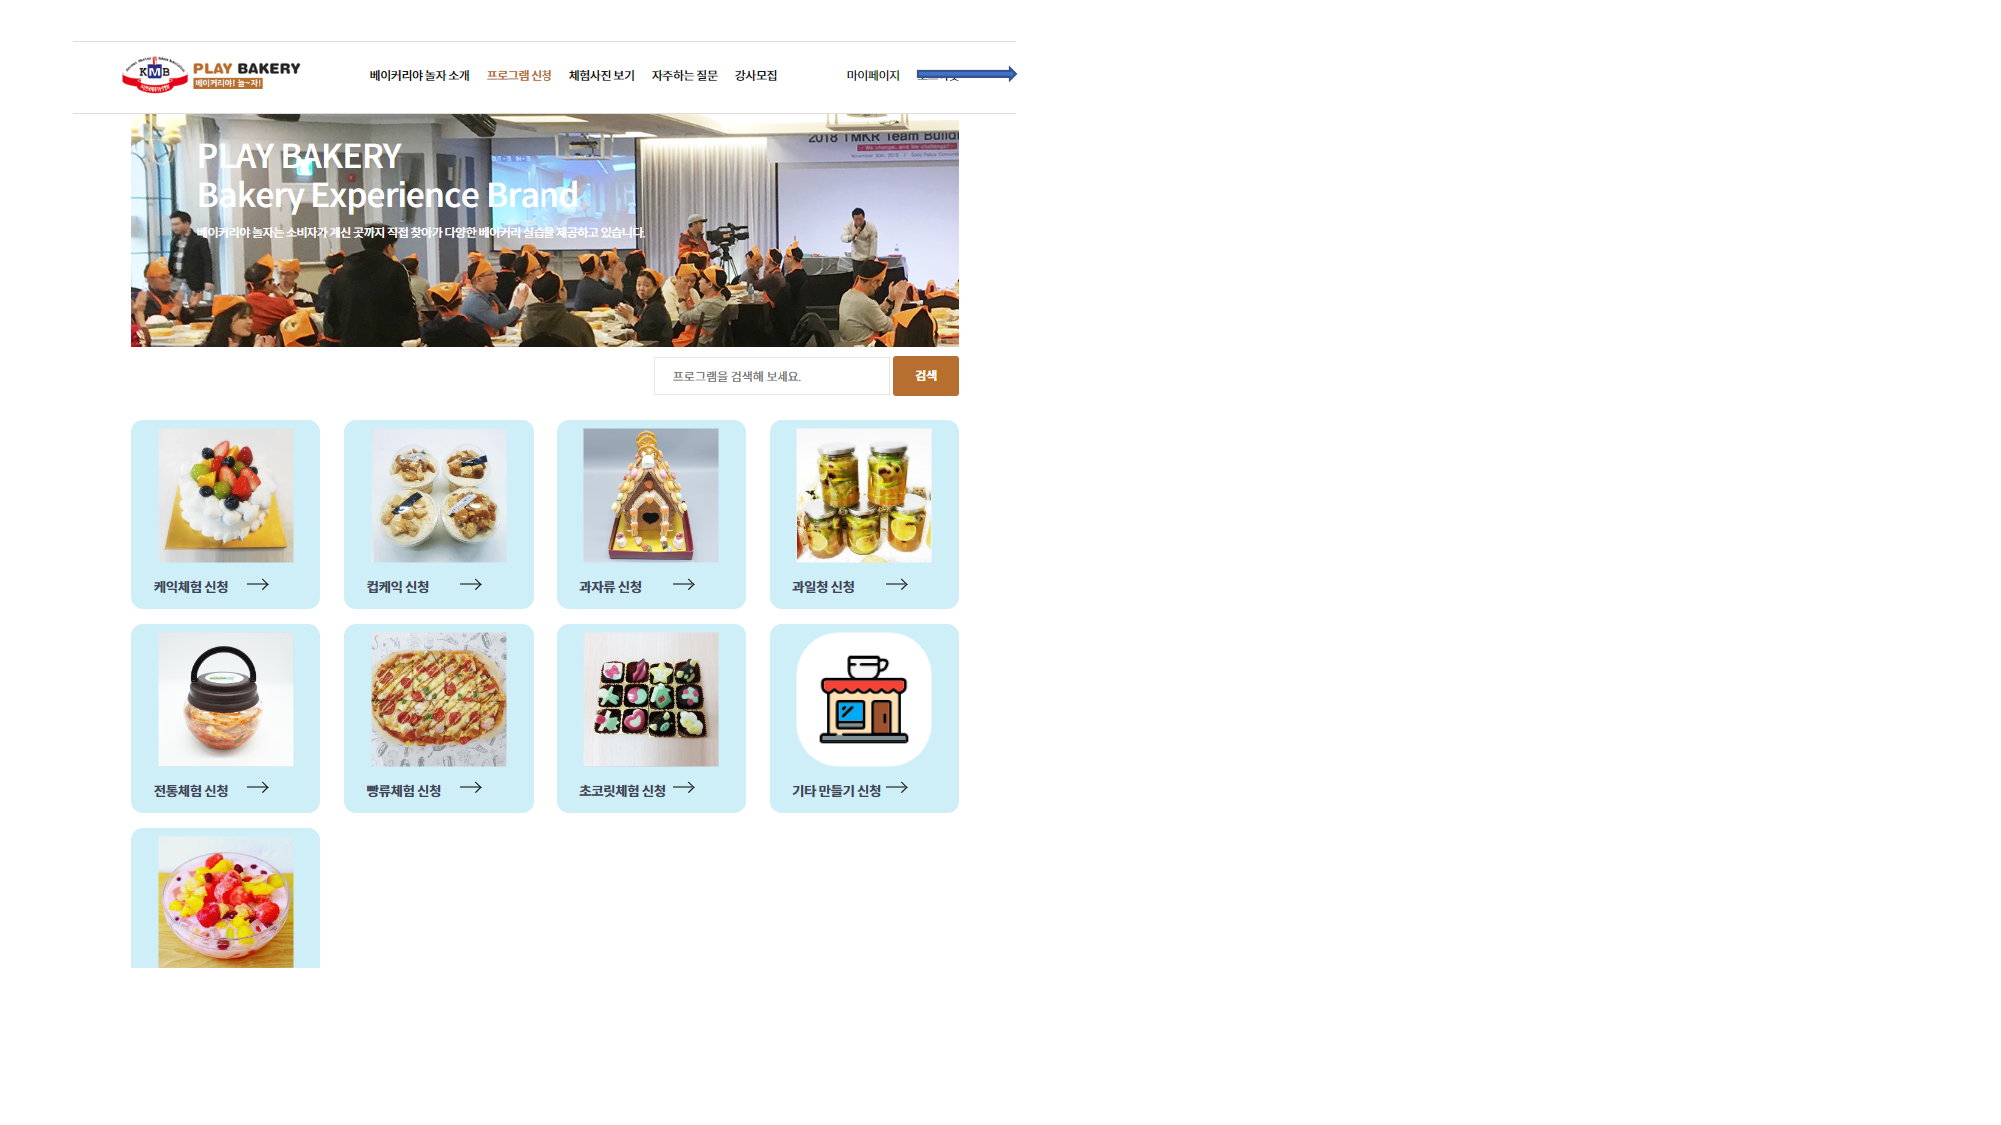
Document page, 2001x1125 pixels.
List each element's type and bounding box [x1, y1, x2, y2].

picture [73, 19, 1016, 968]
